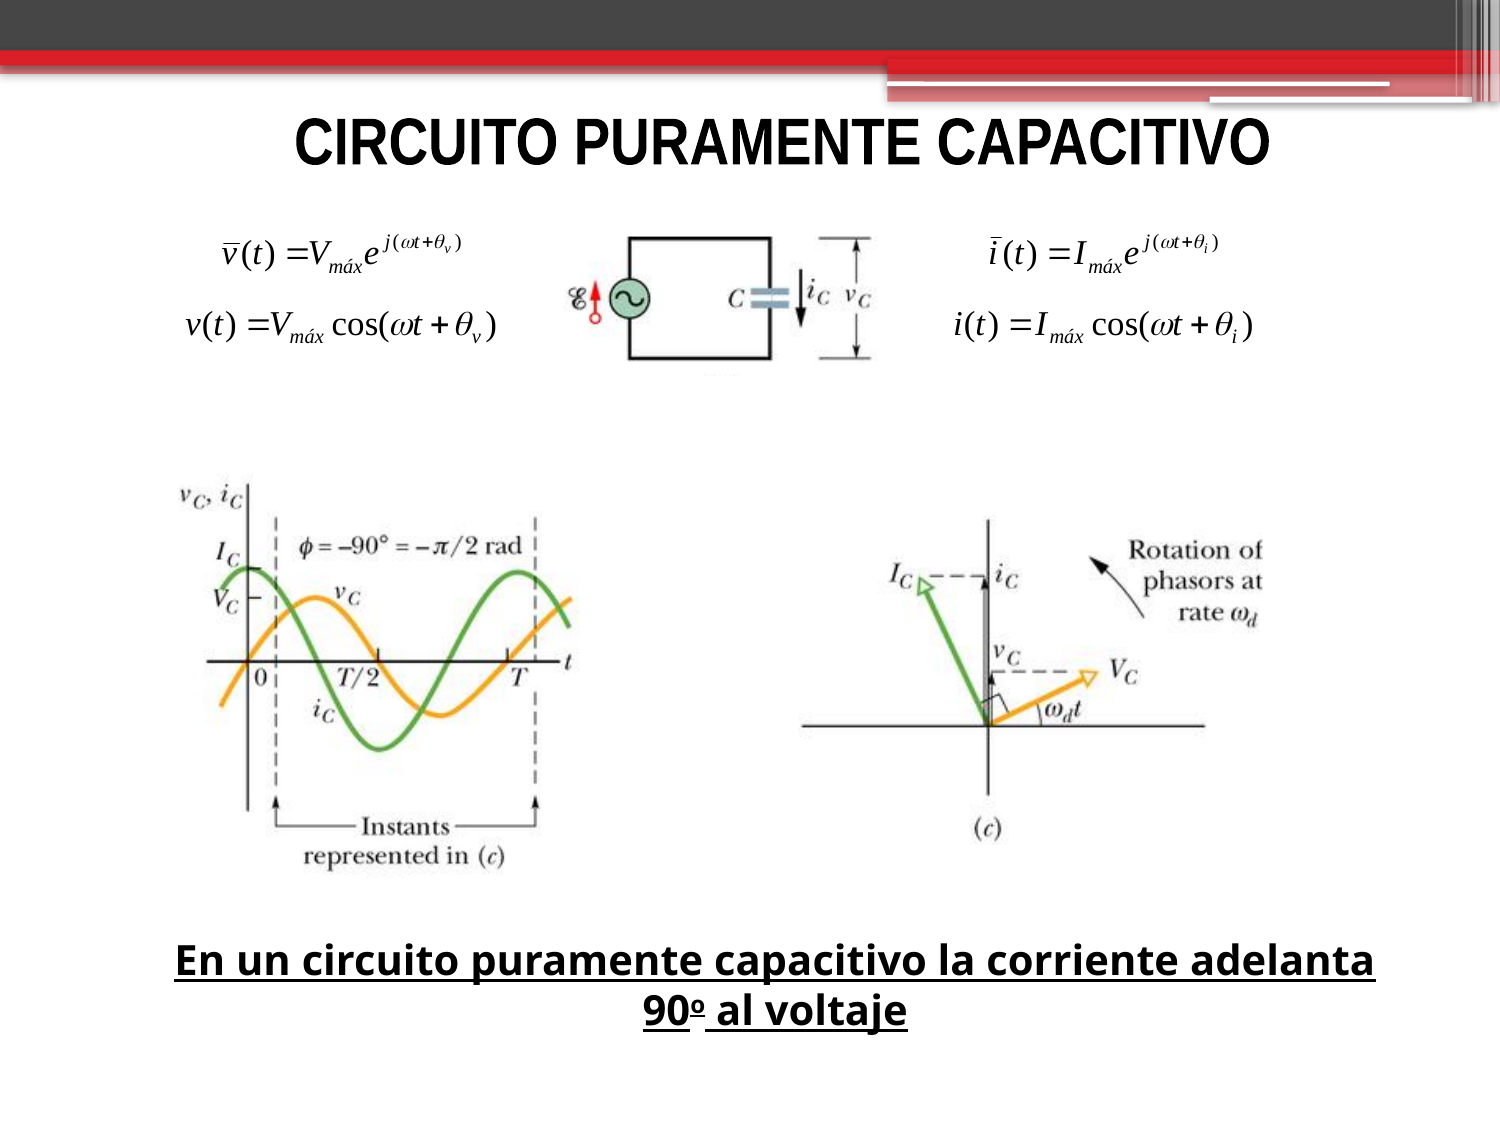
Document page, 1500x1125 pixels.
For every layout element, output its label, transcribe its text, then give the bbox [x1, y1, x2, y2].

picture [167, 472, 596, 878]
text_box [180, 299, 504, 353]
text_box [983, 226, 1226, 283]
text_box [948, 299, 1261, 353]
picture [771, 505, 1281, 858]
picture [555, 225, 895, 377]
text_box En un circuito puramente capacitivo la corriente adelanta 90o al voltaje [140, 926, 1410, 1042]
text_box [216, 226, 468, 283]
